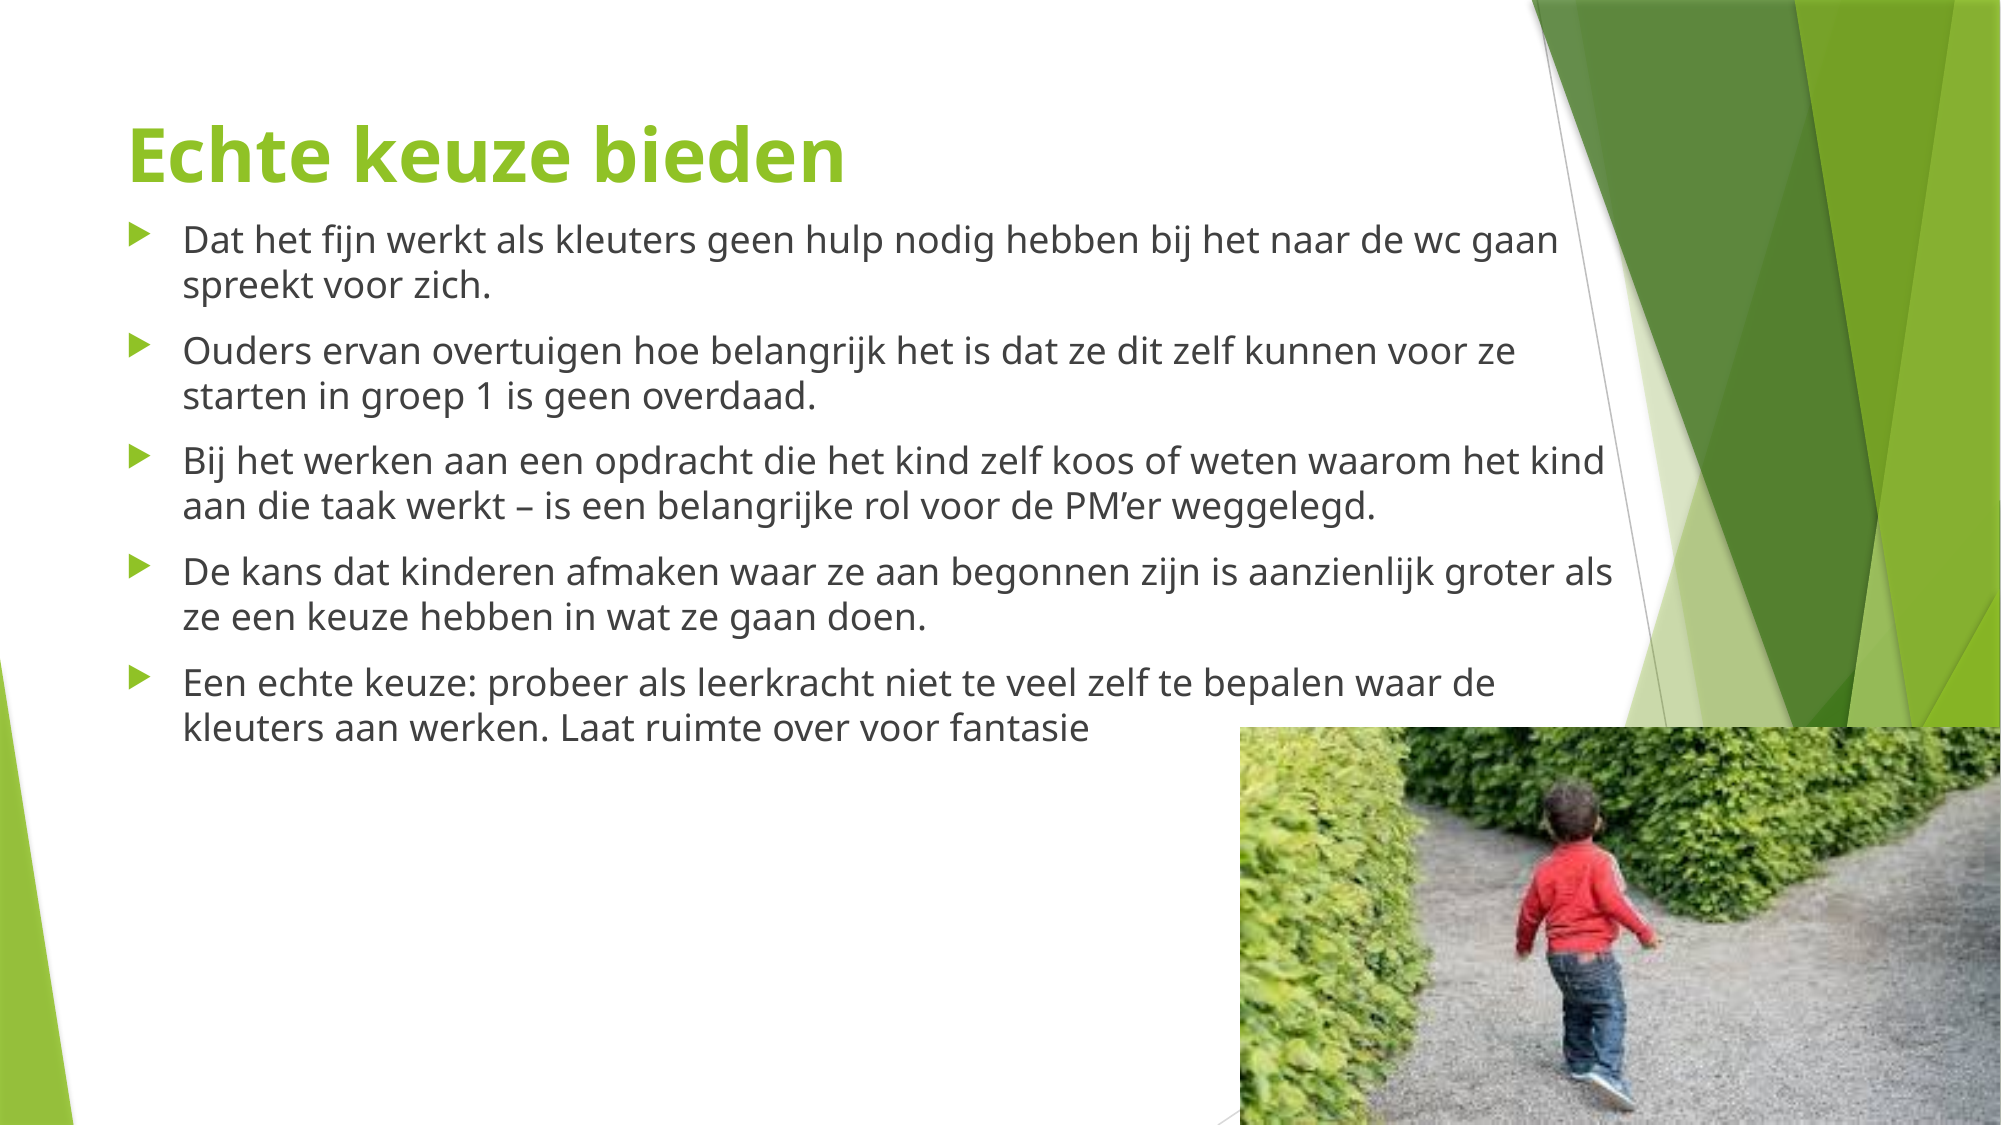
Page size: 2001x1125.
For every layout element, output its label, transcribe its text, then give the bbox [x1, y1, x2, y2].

picture [1239, 727, 2000, 1125]
title Echte keuze bieden [111, 99, 1522, 208]
list Dat het fijn werkt als kleuters geen hulp nodig hebben bij het naar de wc gaan spreekt voor zich. Ouders ervan overtuigen hoe belangrijk het is dat ze dit zelf kunnen voor ze starten in groep 1 is geen overdaad. Bij het werken aan een opdracht die het kind zelf koos of weten waarom het kind aan die taak werkt – is een belangrijke rol voor de PM’er weggelegd. De kans dat kinderen afmaken waar ze aan begonnen zijn is aanzienlijk groter als ze een keuze hebben in wat ze gaan doen. Een echte keuze: probeer als leerkracht niet te veel zelf te bepalen waar de kleuters aan werken. Laat ruimte over voor fantasie [111, 208, 1648, 1125]
